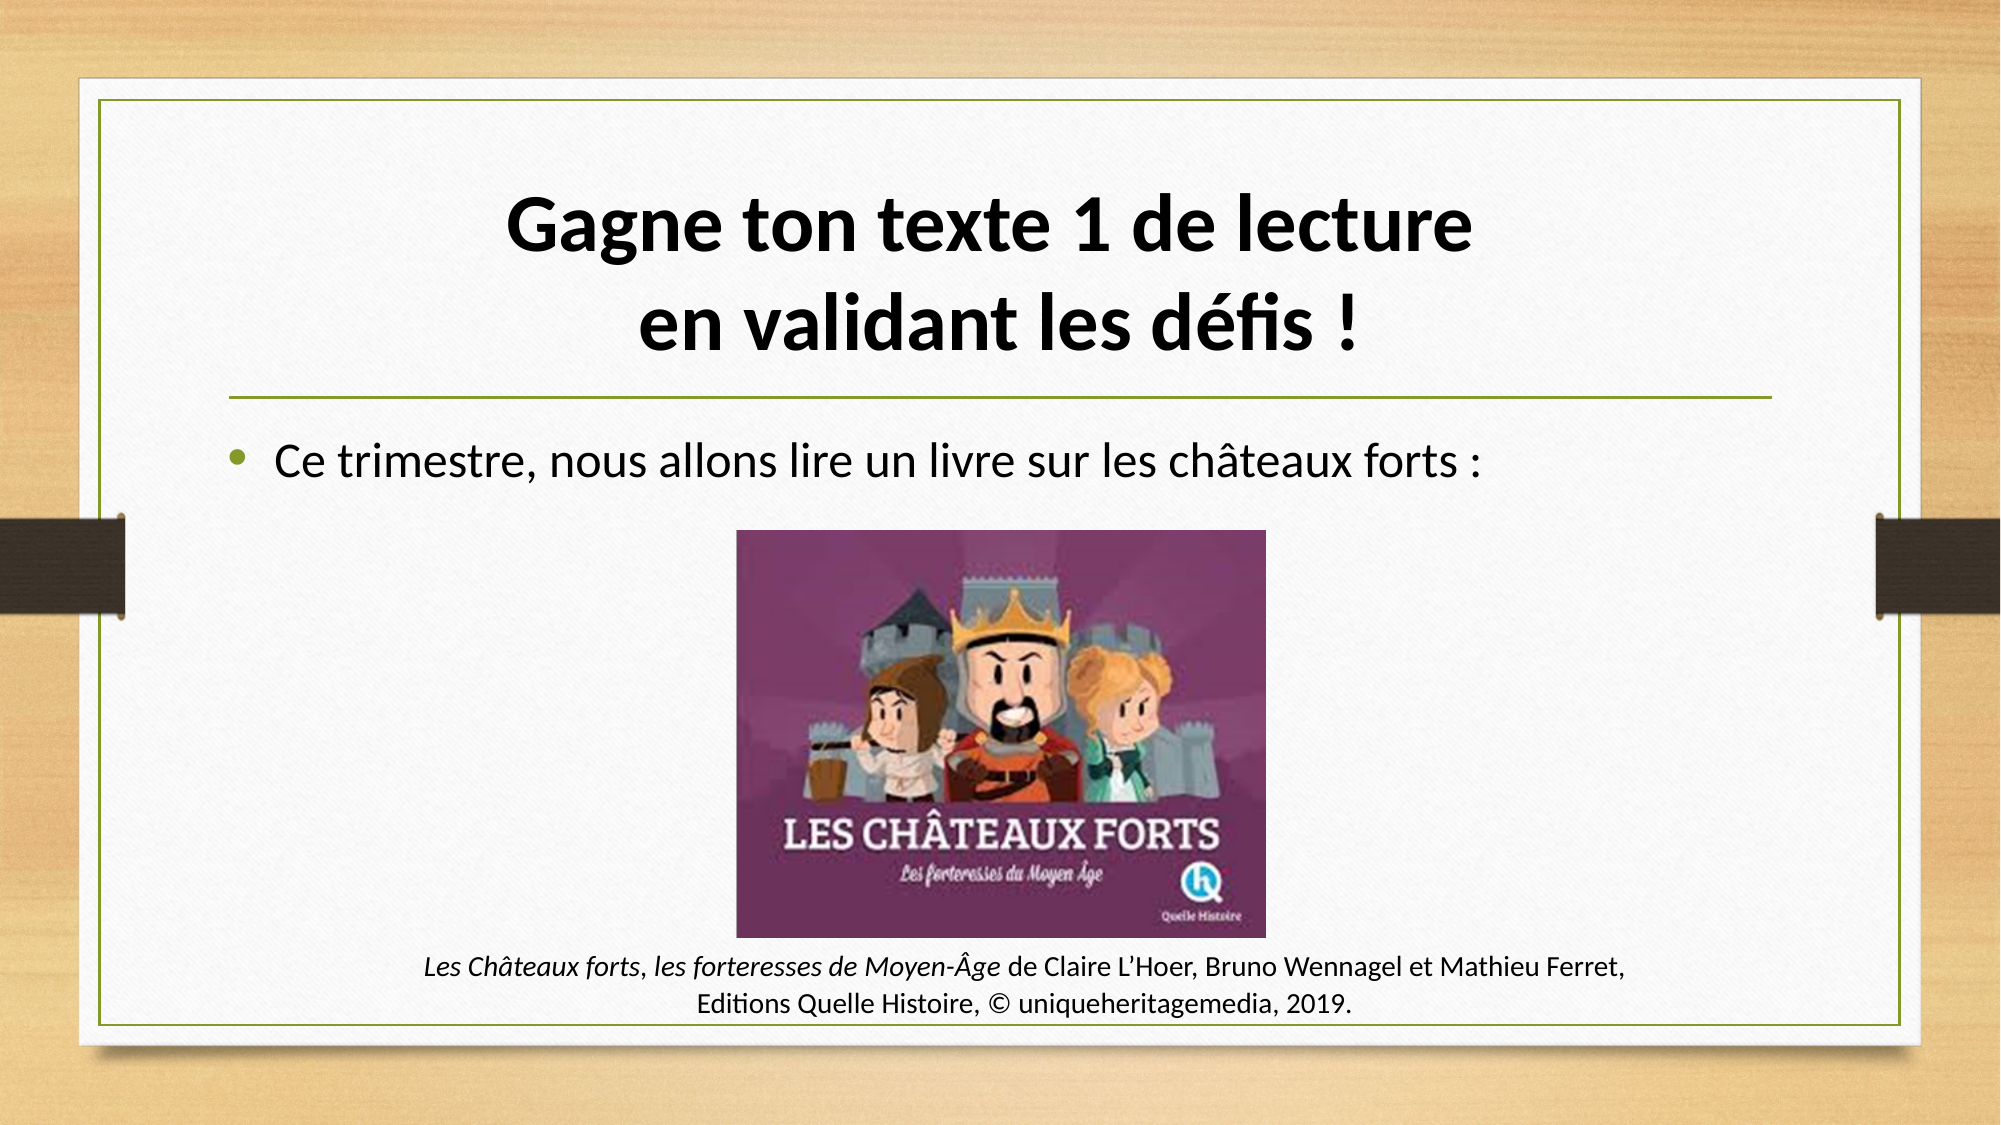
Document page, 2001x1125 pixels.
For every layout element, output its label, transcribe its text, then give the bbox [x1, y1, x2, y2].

picture [0, 0, 2001, 1125]
text_box Les Châteaux forts, les forteresses de Moyen-Âge de Claire L’Hoer, Bruno Wennagel et Mathieu Ferret, Editions Quelle Histoire, © uniqueheritagemedia, 2019. [382, 937, 1667, 1027]
picture [101, 101, 1898, 293]
list Ce trimestre, nous allons lire un livre sur les châteaux forts : [212, 419, 1788, 964]
title Gagne ton texte 1 de lecture en validant les défis ! [212, 161, 1788, 293]
title Gagne ton texte 1 de lecture en validant les défis ! [212, 294, 1788, 375]
